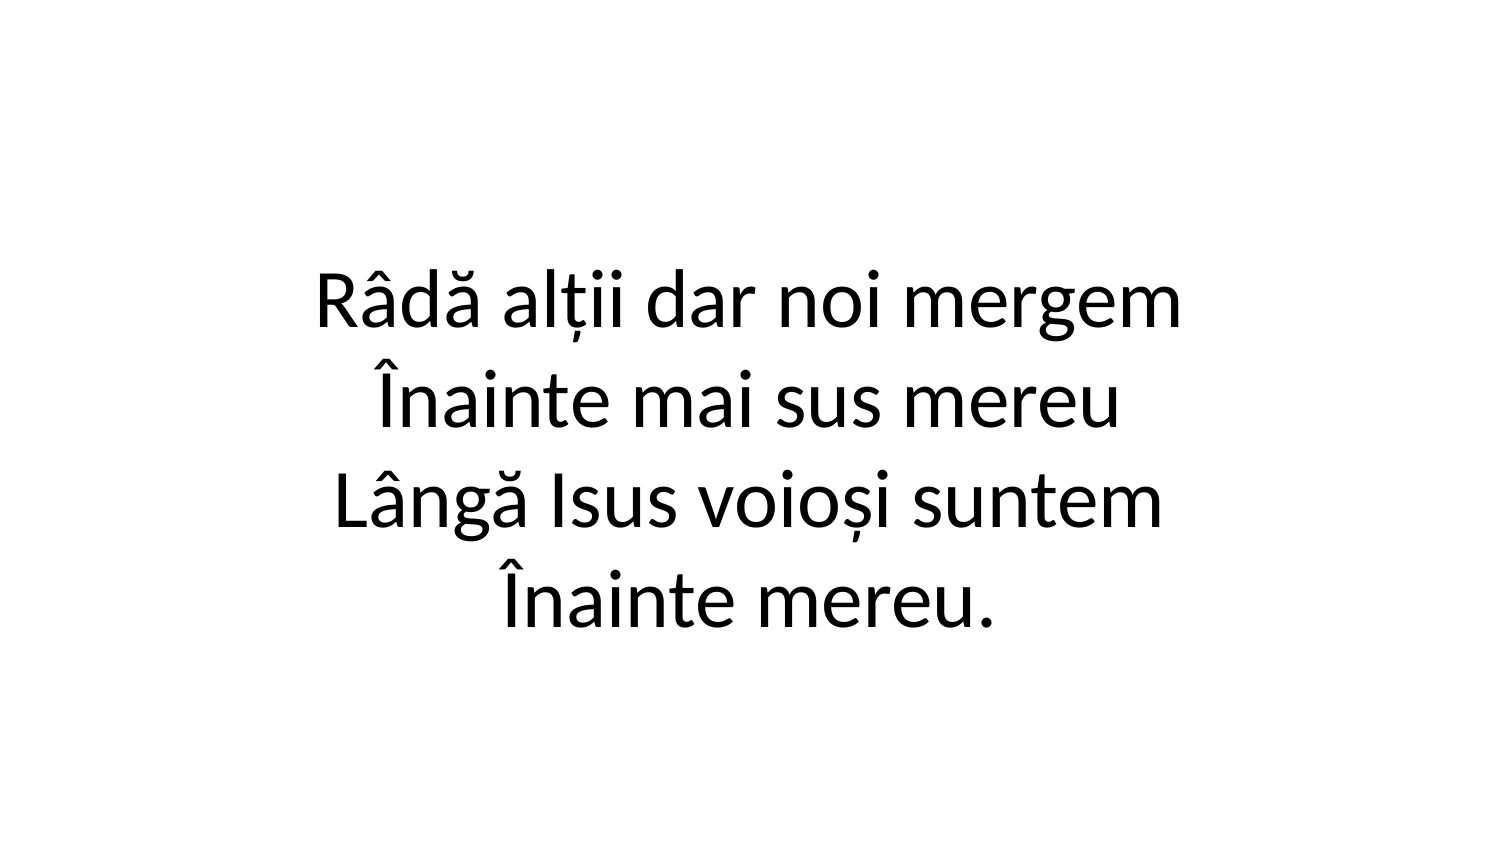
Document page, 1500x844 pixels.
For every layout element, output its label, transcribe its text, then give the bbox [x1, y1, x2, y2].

text_box Râdă alții dar noi mergem Înainte mai sus mereu Lângă Isus voioși suntem Înainte mereu. [299, 192, 1201, 652]
